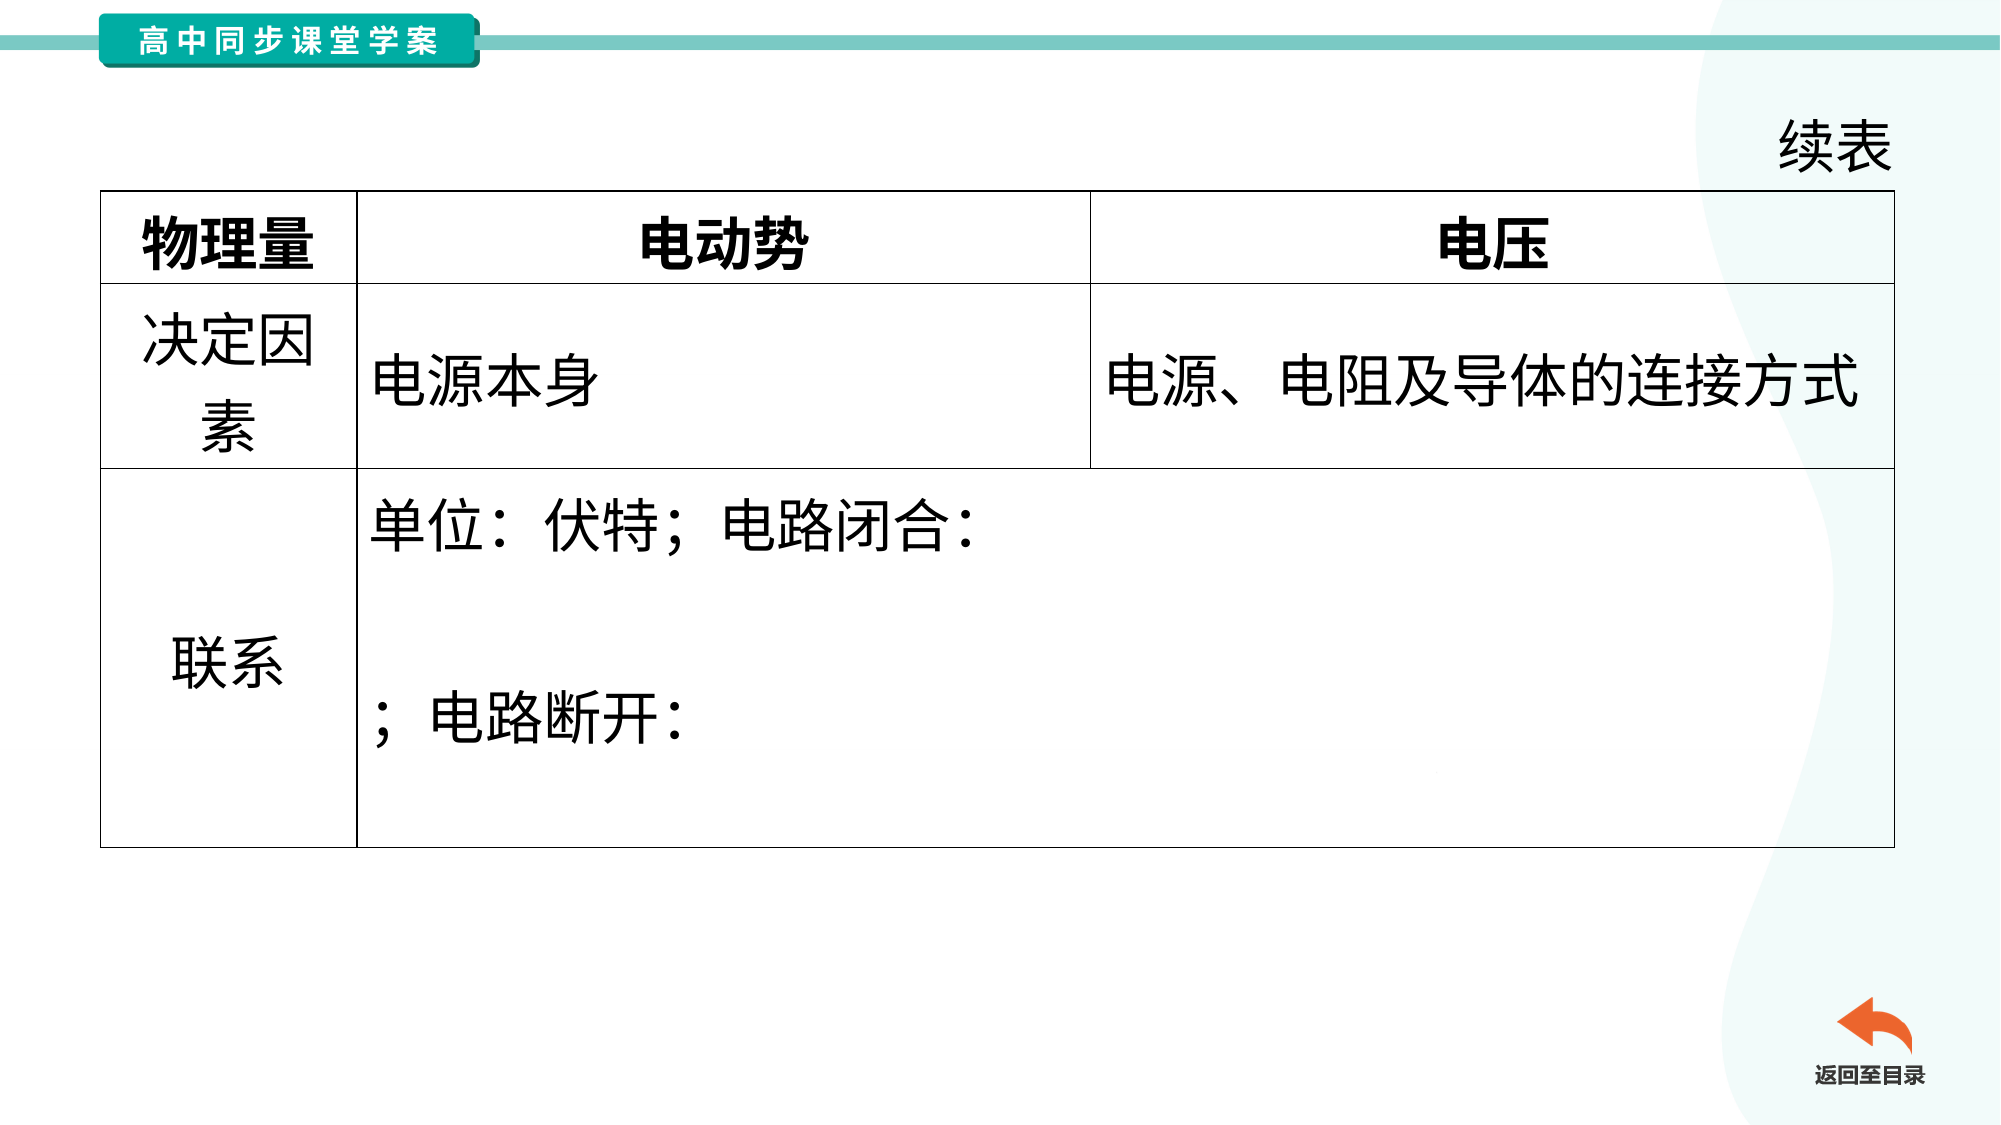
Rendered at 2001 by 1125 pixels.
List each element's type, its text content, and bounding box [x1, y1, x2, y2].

picture [0, 0, 2000, 1125]
text_box 续表 [1777, 76, 1894, 181]
